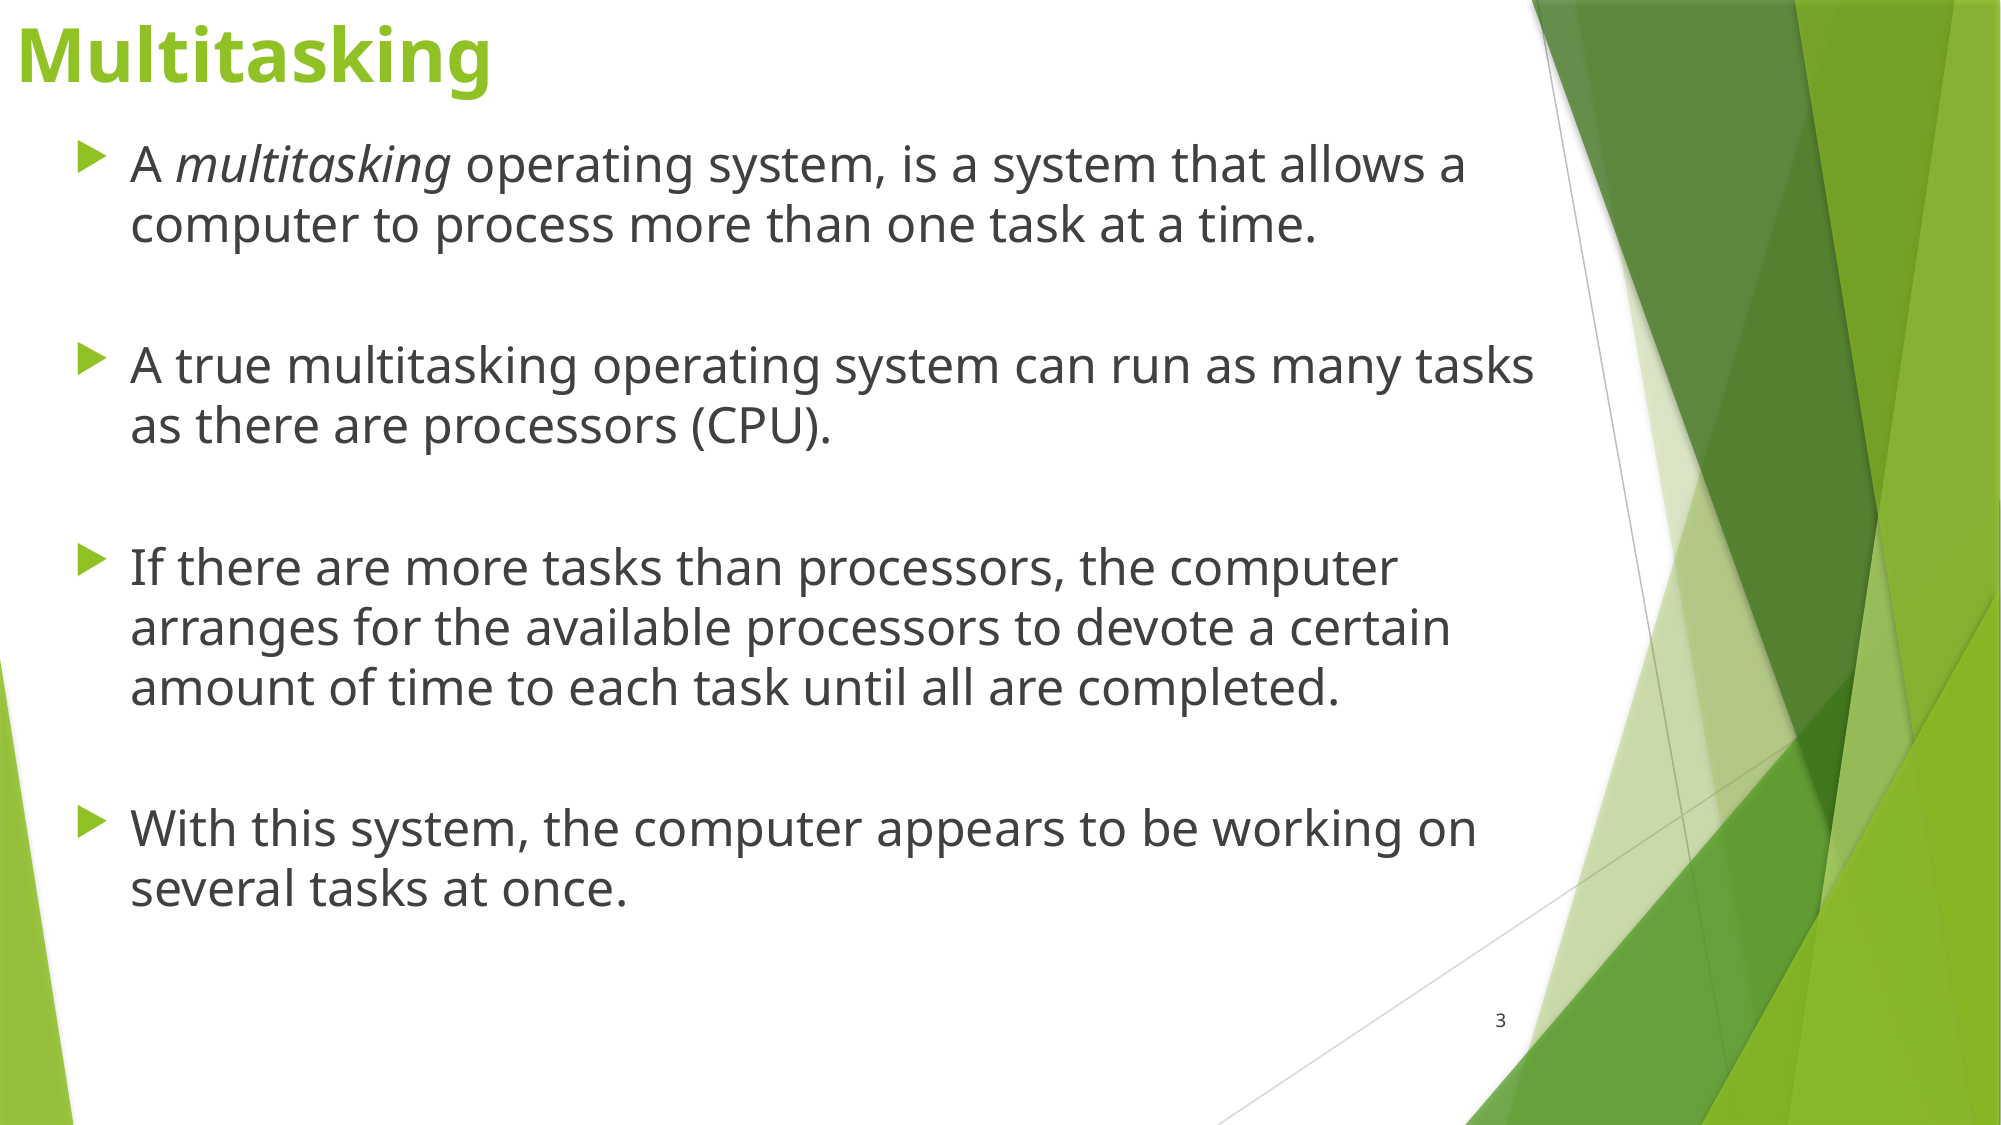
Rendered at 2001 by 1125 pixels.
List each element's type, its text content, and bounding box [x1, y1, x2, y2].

list A multitasking operating system, is a system that allows a computer to process more than one task at a time. A true multitasking operating system can run as many tasks as there are processors (CPU). If there are more tasks than processors, the computer arranges for the available processors to devote a certain amount of time to each task until all are completed. With this system, the computer appears to be working on several tasks at once. [59, 124, 1560, 935]
title Multitasking [0, 0, 1411, 217]
slide_number 3 [1409, 991, 1522, 1051]
